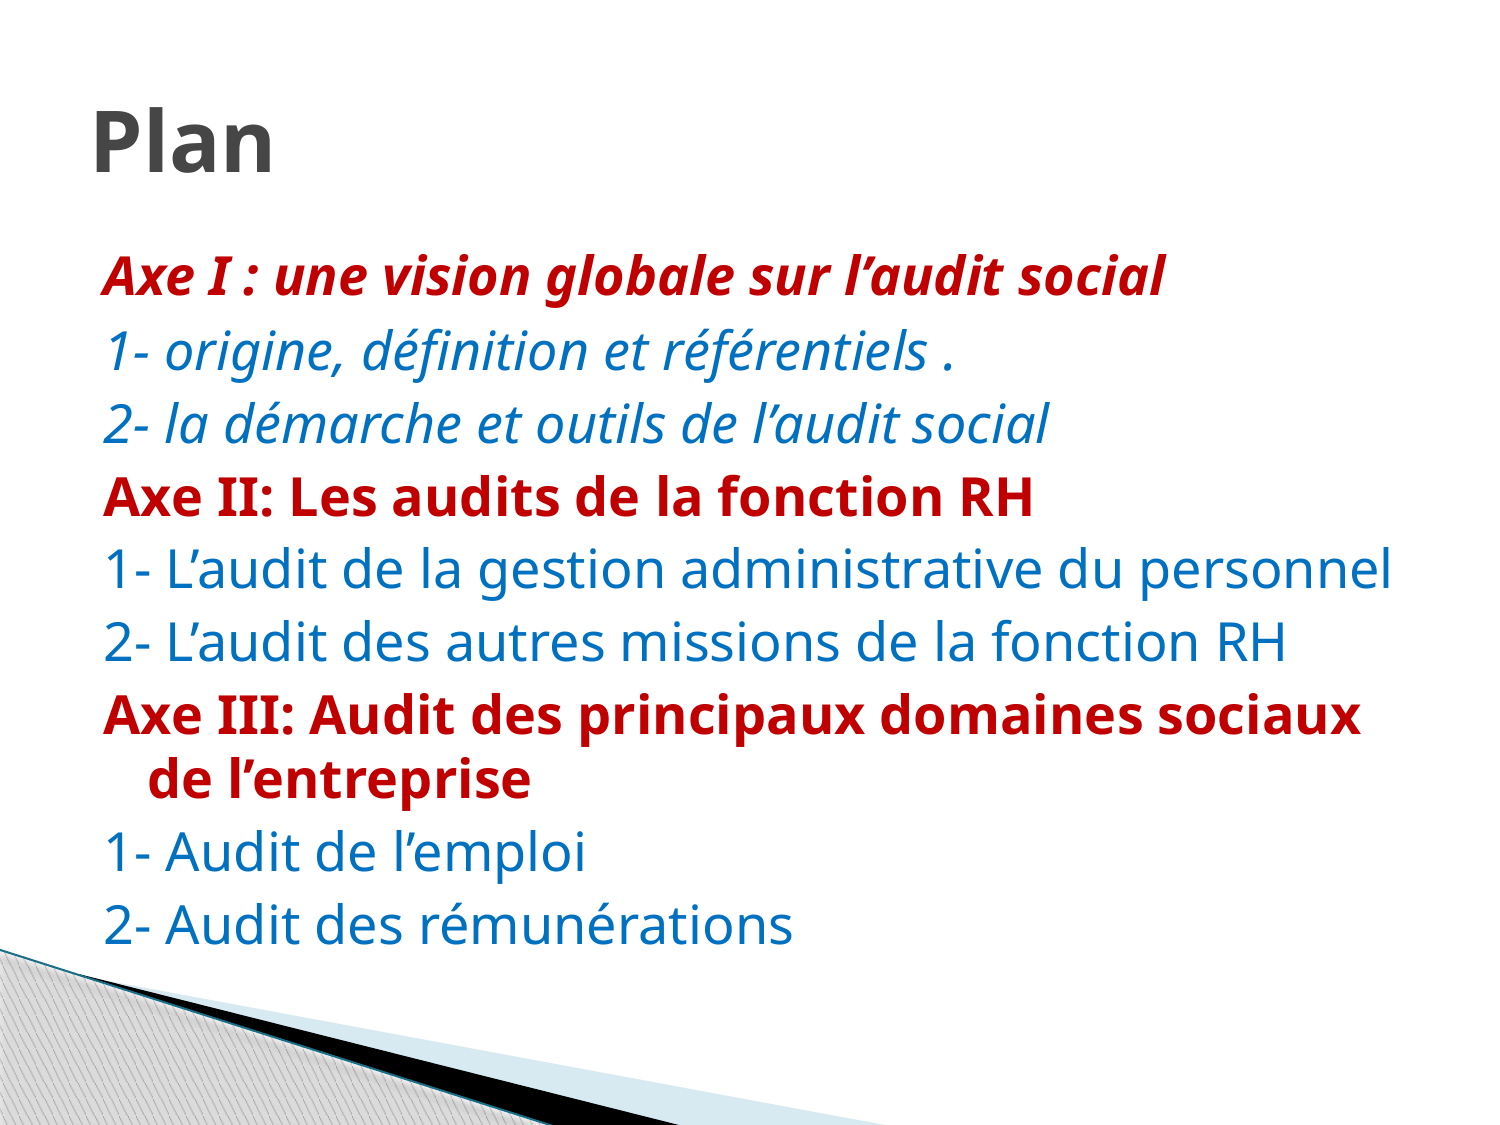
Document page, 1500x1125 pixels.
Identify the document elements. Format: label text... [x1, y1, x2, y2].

list Axe I : une vision globale sur l’audit social 1- origine, définition et référentiels . 2- la démarche et outils de l’audit social Axe II: Les audits de la fonction RH 1- L’audit de la gestion administrative du personnel 2- L’audit des autres missions de la fonction RH Axe III: Audit des principaux domaines sociaux de l’entreprise 1- Audit de l’emploi 2- Audit des rémunérations [70, 234, 1421, 977]
title Plan [75, 45, 1425, 233]
